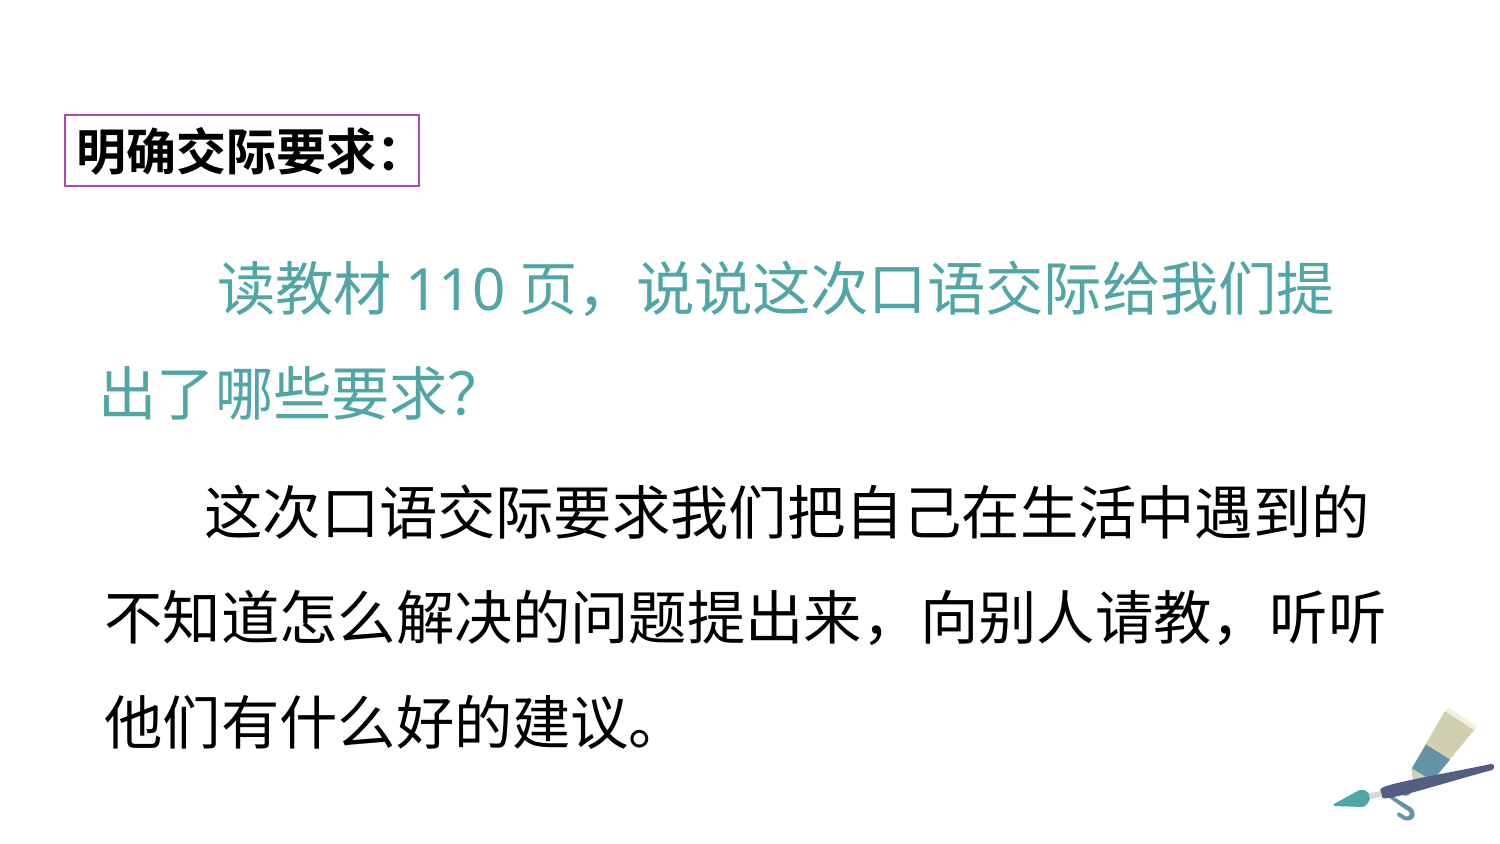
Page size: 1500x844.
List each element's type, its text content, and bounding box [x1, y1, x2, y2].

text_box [1358, 708, 1481, 844]
text_box 明确交际要求： [64, 114, 420, 187]
text_box 这次口语交际要求我们把自己在生活中遇到的不知道怎么解决的问题提出来，向别人请教，听听他们有什么好的建议。 [90, 433, 1410, 764]
text_box 读教材110页，说说这次口语交际给我们提出了哪些要求？ [83, 210, 1396, 435]
